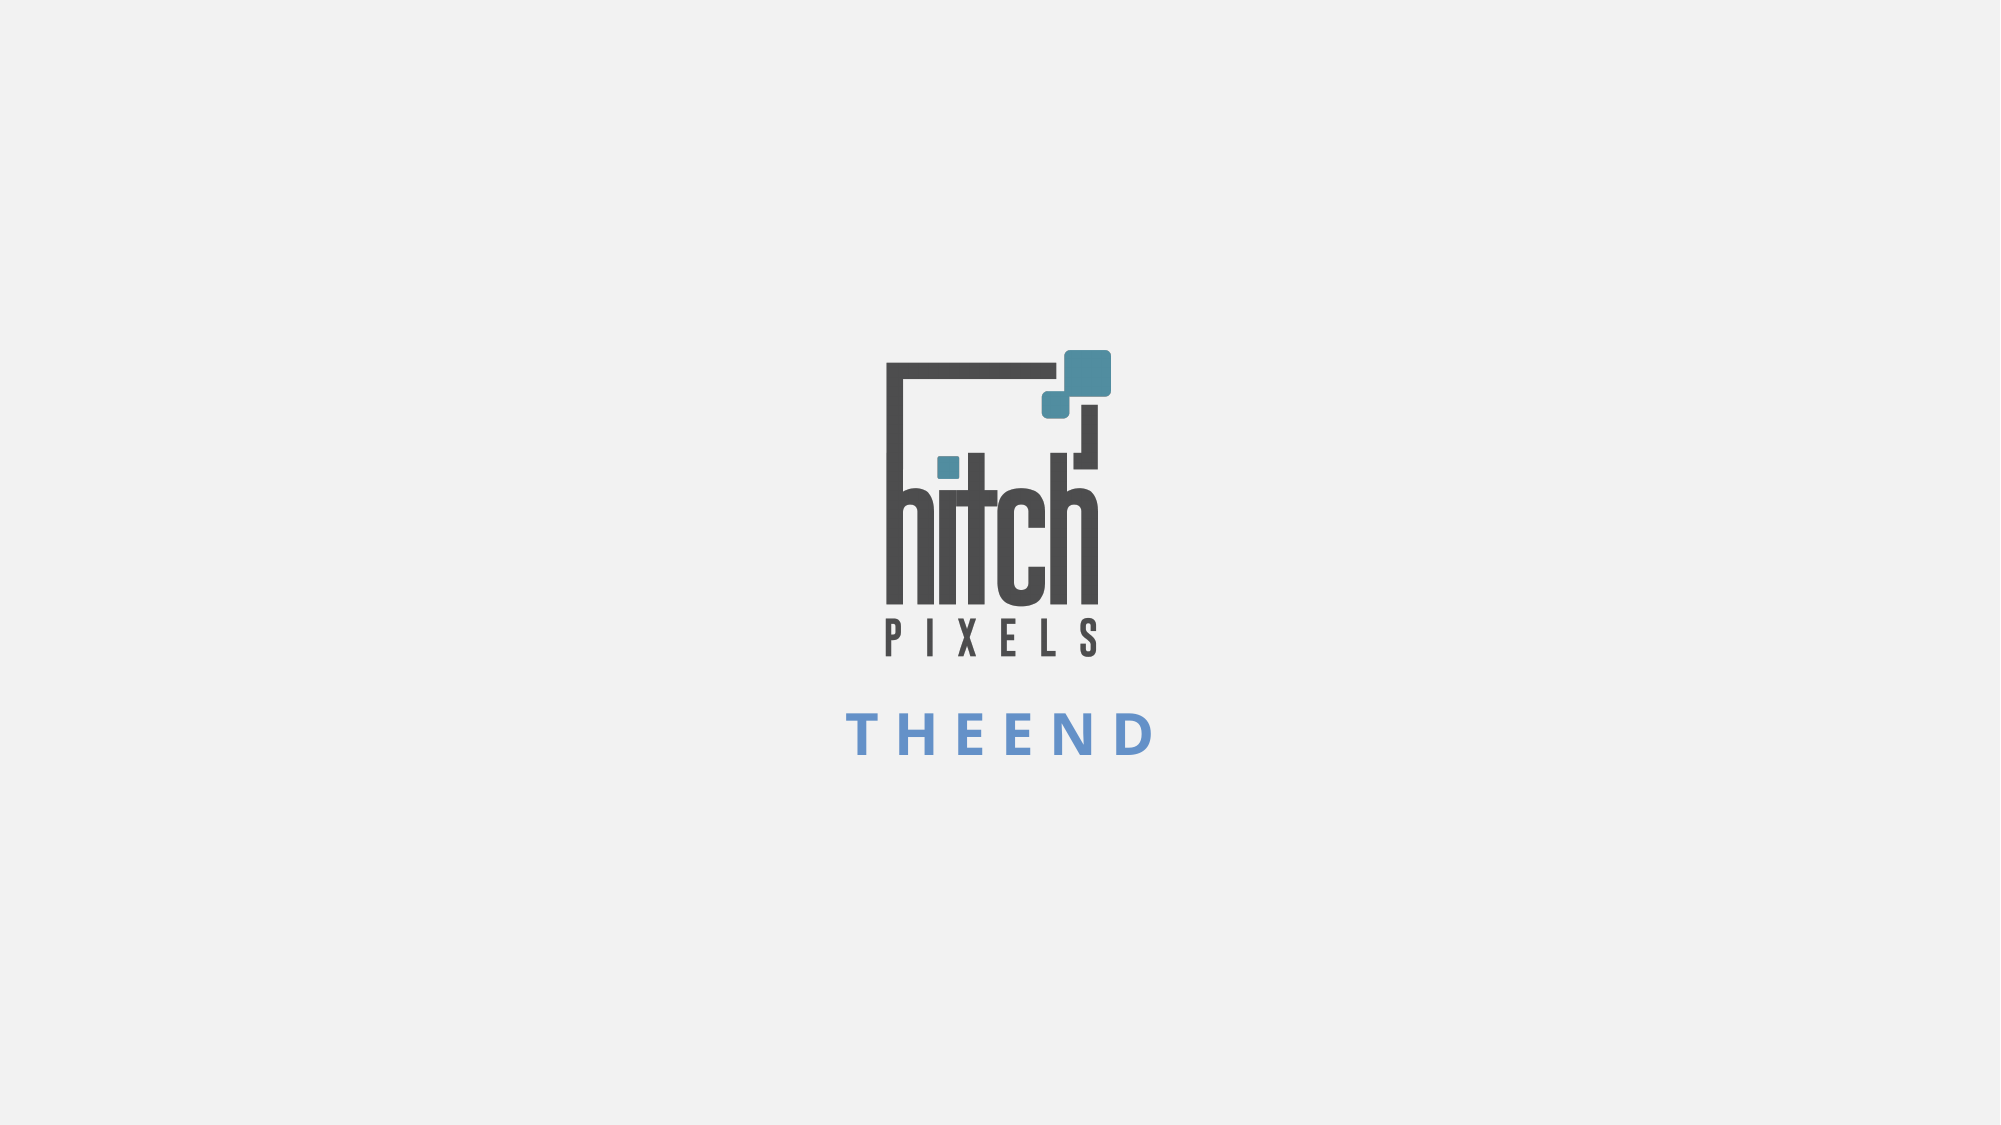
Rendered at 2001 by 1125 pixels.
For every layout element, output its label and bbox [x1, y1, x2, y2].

text_box [0, 0, 2000, 1125]
text_box [456, 349, 1544, 776]
